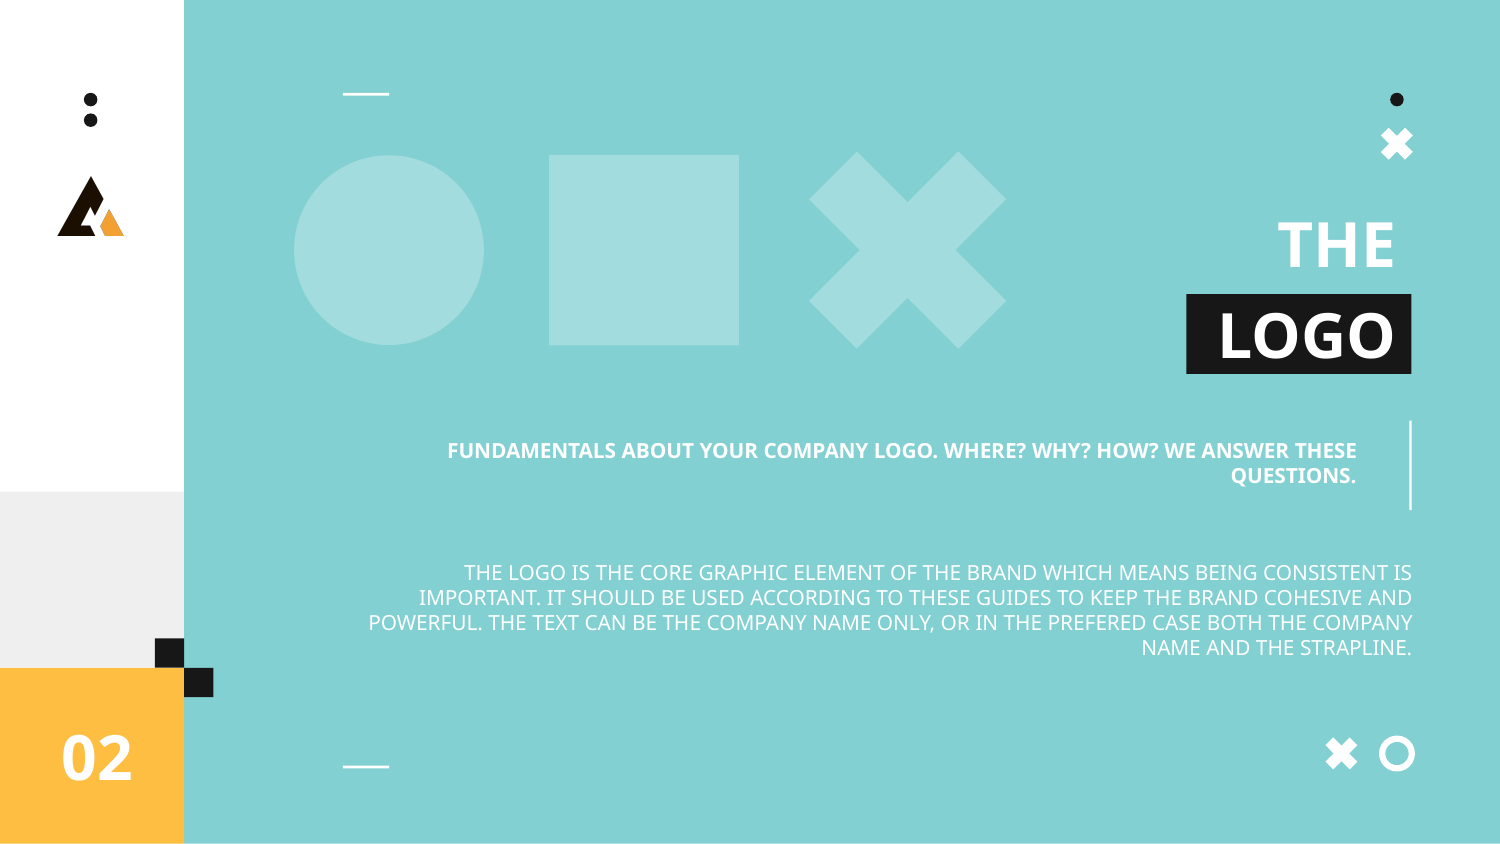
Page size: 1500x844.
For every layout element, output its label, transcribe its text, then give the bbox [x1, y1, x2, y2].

text_box [154, 638, 185, 668]
text_box [0, 667, 185, 844]
text_box FUNDAMENTALS ABOUT YOUR COMPANY LOGO. WHERE? WHY? HOW? WE ANSWER THESE QUESTIONS. [387, 412, 1372, 514]
text_box [83, 92, 98, 107]
text_box [342, 92, 390, 96]
text_box [184, 667, 214, 698]
text_box [1380, 127, 1413, 160]
text_box [83, 113, 98, 127]
text_box LOGO [1186, 294, 1412, 374]
text_box [1382, 738, 1412, 769]
text_box [809, 151, 1007, 349]
text_box [0, 491, 184, 667]
text_box [294, 155, 484, 346]
text_box 02 [35, 715, 149, 796]
text_box [342, 765, 390, 769]
text_box [1390, 92, 1404, 107]
text_box [1325, 737, 1358, 770]
text_box [184, 0, 1500, 844]
text_box THE LOGO IS THE CORE GRAPHIC ELEMENT OF THE BRAND WHICH MEANS BEING CONSISTENT IS IMPORTANT. IT SHOULD BE USED ACCORDING TO THESE GUIDES TO KEEP THE BRAND COHESIVE AND POWERFUL. THE TEXT CAN BE THE COMPANY NAME ONLY, OR IN THE PREFERED CASE BOTH THE COMPANY NAME AND THE STRAPLINE. [344, 551, 1428, 668]
text_box THE [1231, 202, 1412, 283]
picture [57, 176, 125, 236]
text_box [549, 154, 739, 346]
